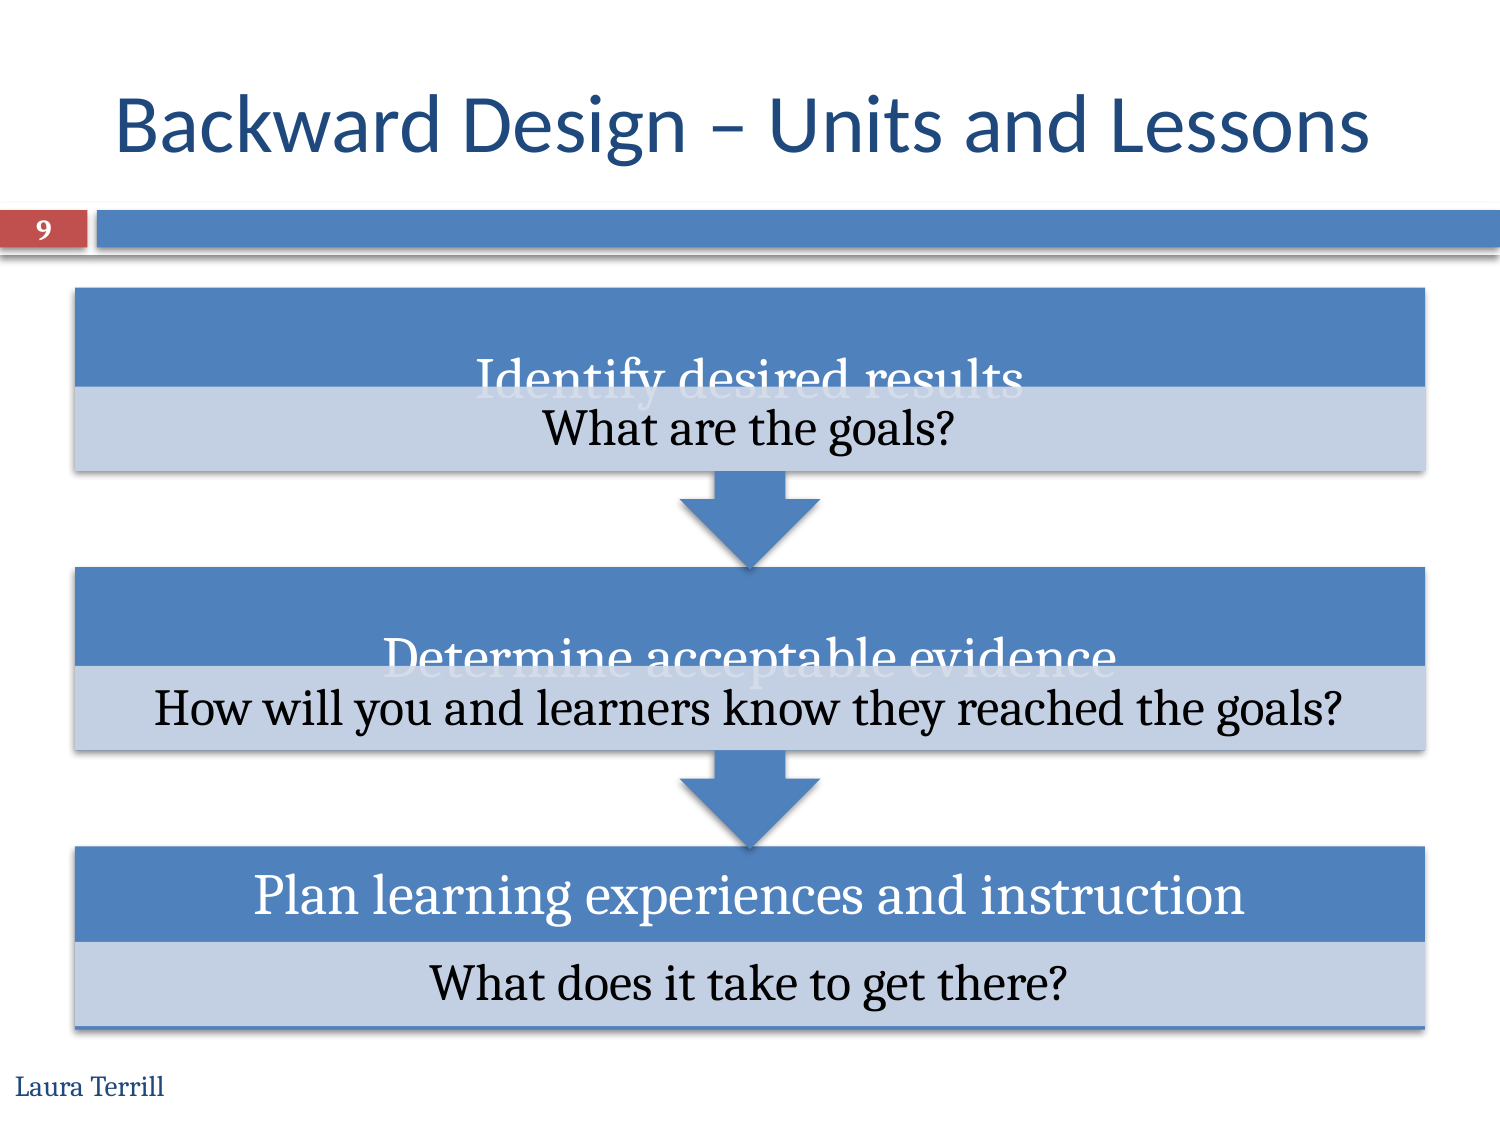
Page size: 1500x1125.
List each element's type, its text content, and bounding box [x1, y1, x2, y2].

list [74, 287, 1426, 1031]
footer Laura Terrill [0, 1054, 890, 1115]
slide_number 9 [0, 208, 88, 249]
title Backward Design – Units and Lessons [99, 37, 1438, 200]
